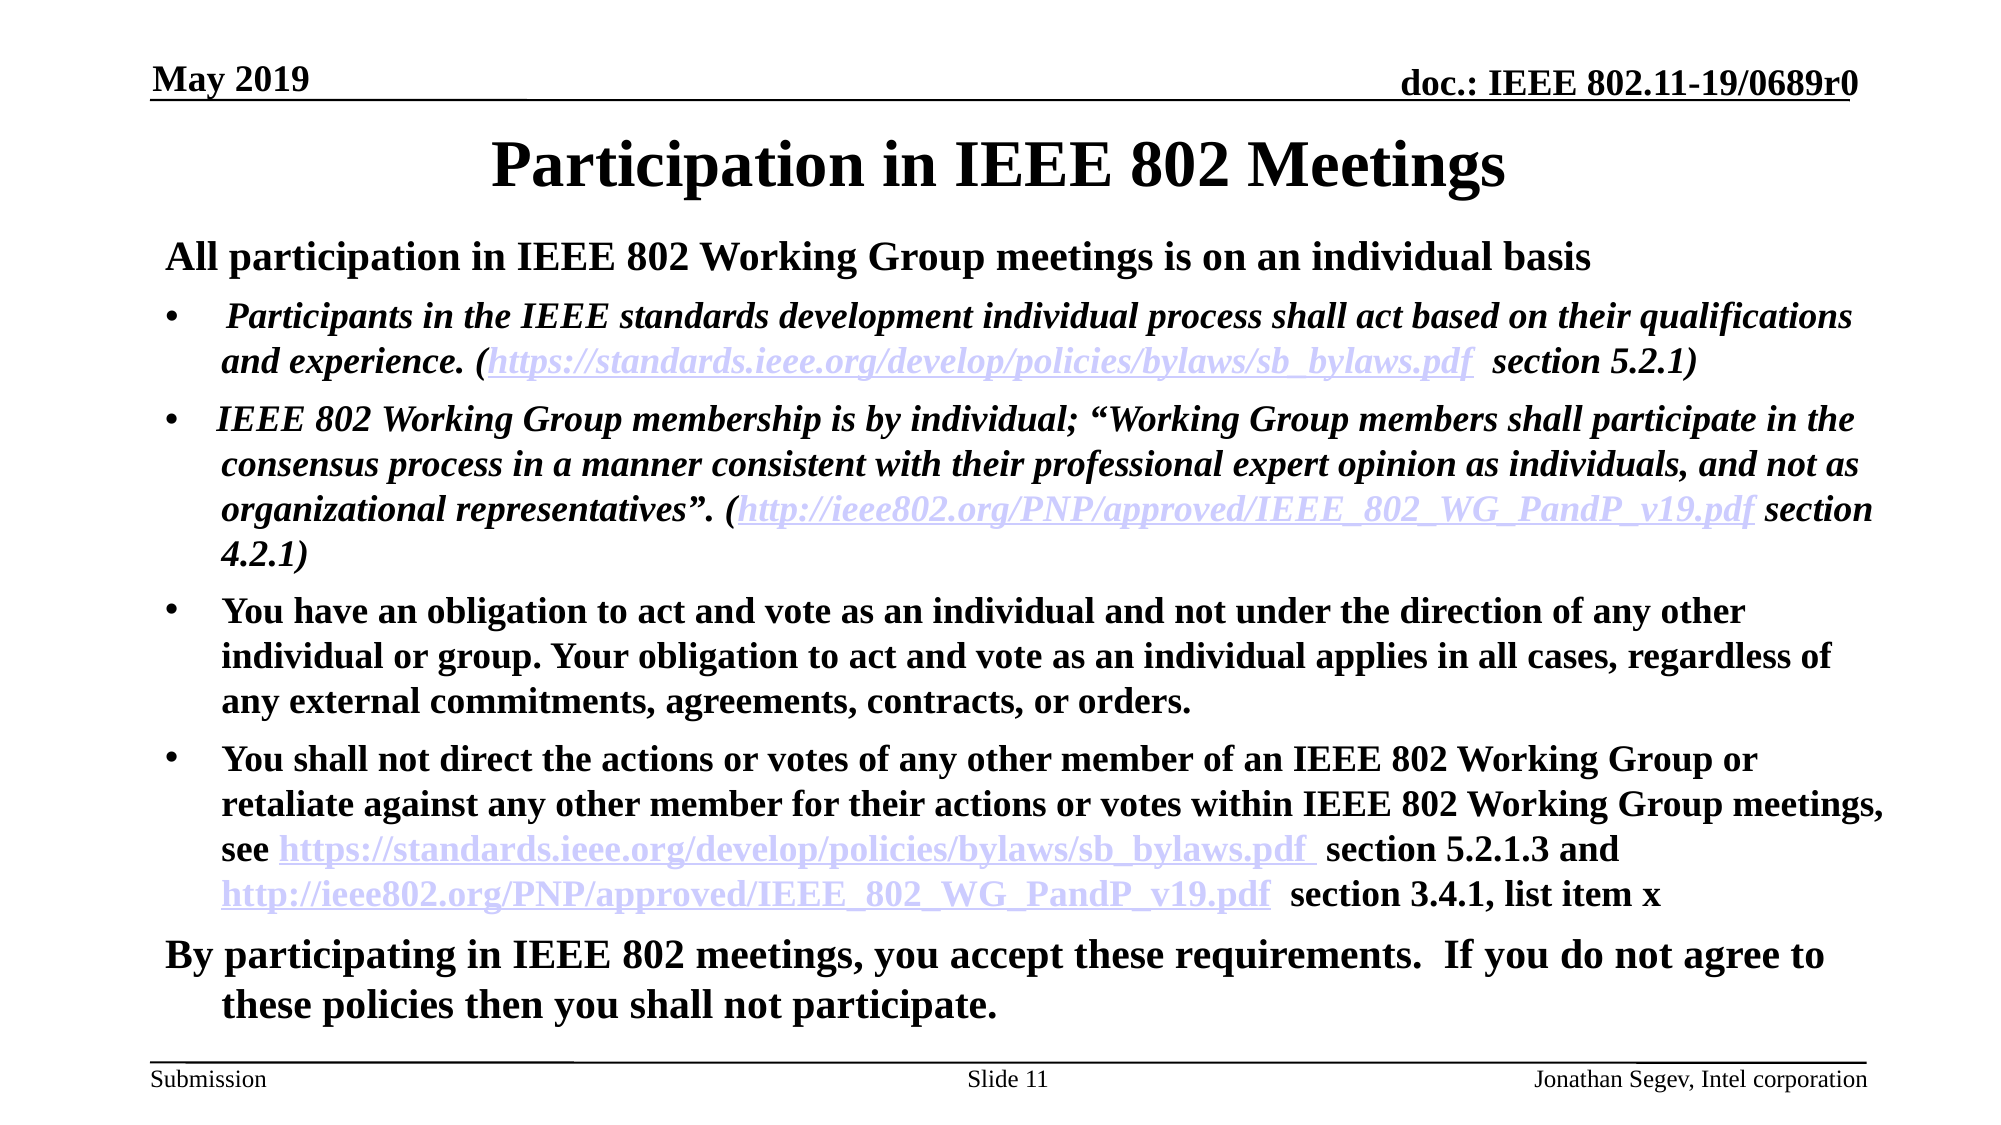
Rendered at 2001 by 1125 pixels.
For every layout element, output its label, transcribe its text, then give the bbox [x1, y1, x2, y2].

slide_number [152, 54, 563, 100]
footer Jonathan Segev, Intel corporation [1171, 1061, 1869, 1093]
list All participation in IEEE 802 Working Group meetings is on an individual basis • Participants in the IEEE standards development individual process shall act based on their qualifications and experience. (https://standards.ieee.org/develop/policies/bylaws/sb_bylaws.pdf section 5.2.1) • IEEE 802 Working Group membership is by individual; “Working Group members shall participate in the consensus process in a manner consistent with their professional expert opinion as individuals, and not as organizational representatives”. (http://ieee802.org/PNP/approved/IEEE_802_WG_PandP_v19.pdf section 4.2.1) You have an obligation to act and vote as an individual and not under the direction of any other individual or group. Your obligation to act and vote as an individual applies in all cases, regardless of any external commitments, agreements, contracts, or orders. You shall not direct the actions or votes of any other member of an IEEE 802 Working Group or retaliate against any other member for their actions or votes within IEEE 802 Working Group meetings, see https://standards.ieee.org/develop/policies/bylaws/sb_bylaws.pdf section 5.2.1.3 and http://ieee802.org/PNP/approved/IEEE_802_WG_PandP_v19.pdf section 3.4.1, list item x By participating in IEEE 802 meetings, you accept these requirements. If you do not agree to these policies then you shall not participate. [149, 220, 1910, 1000]
slide_number Slide 11 [950, 1061, 1067, 1123]
title Participation in IEEE 802 Meetings [149, 112, 1850, 209]
